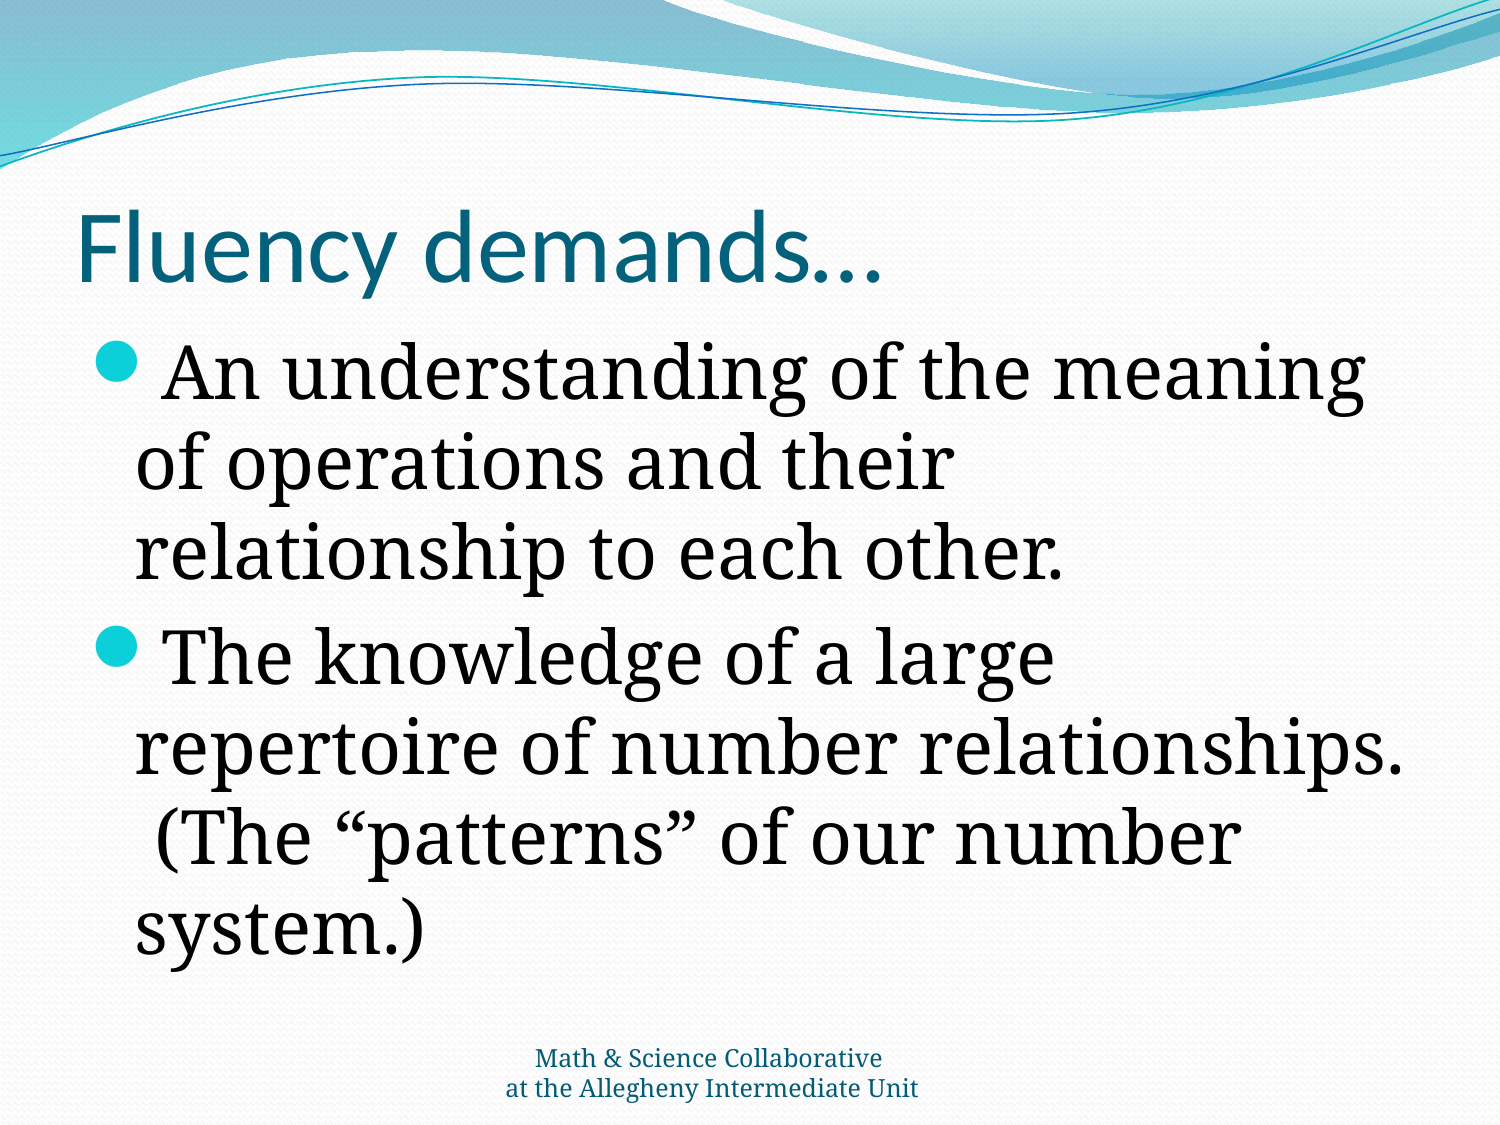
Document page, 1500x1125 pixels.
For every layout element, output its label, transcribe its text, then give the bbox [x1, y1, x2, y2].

footer Math & Science Collaborative at the Allegheny Intermediate Unit [437, 1042, 988, 1103]
title Fluency demands… [75, 115, 1425, 303]
list An understanding of the meaning of operations and their relationship to each other. The knowledge of a large repertoire of number relationships. (The “patterns” of our number system.) [75, 317, 1425, 1038]
